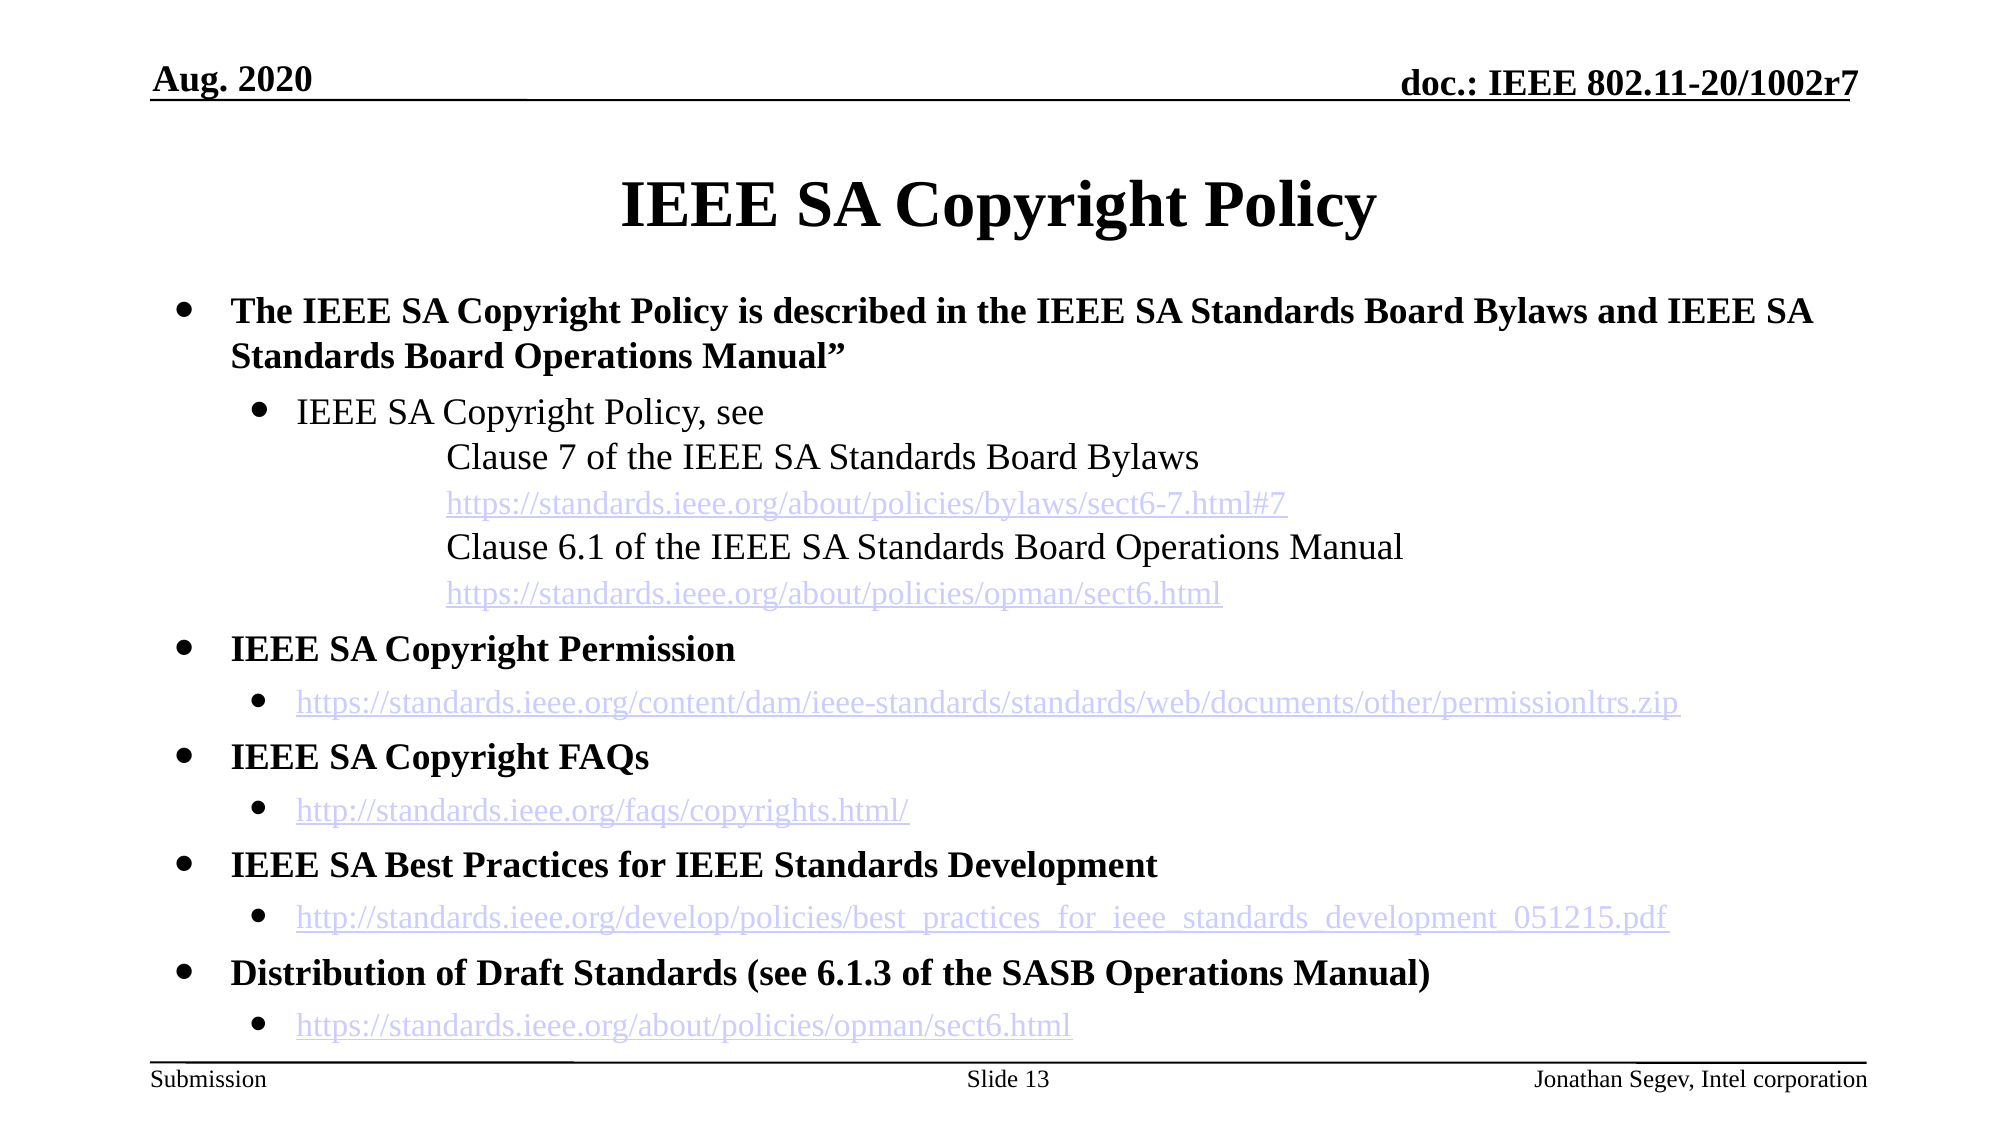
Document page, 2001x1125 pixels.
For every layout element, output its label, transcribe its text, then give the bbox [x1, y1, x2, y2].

footer Jonathan Segev, Intel corporation [1171, 1061, 1869, 1093]
slide_number Slide 13 [950, 1061, 1067, 1123]
list The IEEE SA Copyright Policy is described in the IEEE SA Standards Board Bylaws and IEEE SA Standards Board Operations Manual” IEEE SA Copyright Policy, see Clause 7 of the IEEE SA Standards Board Bylaws https://standards.ieee.org/about/policies/bylaws/sect6-7.html#7 Clause 6.1 of the IEEE SA Standards Board Operations Manual https://standards.ieee.org/about/policies/opman/sect6.html IEEE SA Copyright Permission https://standards.ieee.org/content/dam/ieee-standards/standards/web/documents/other/permissionltrs.zip IEEE SA Copyright FAQs http://standards.ieee.org/faqs/copyrights.html/ IEEE SA Best Practices for IEEE Standards Development http://standards.ieee.org/develop/policies/best_practices_for_ieee_standards_development_051215.pdf Distribution of Draft Standards (see 6.1.3 of the SASB Operations Manual) https://standards.ieee.org/about/policies/opman/sect6.html [149, 278, 1850, 1000]
title IEEE SA Copyright Policy [149, 112, 1850, 278]
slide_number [152, 54, 563, 100]
